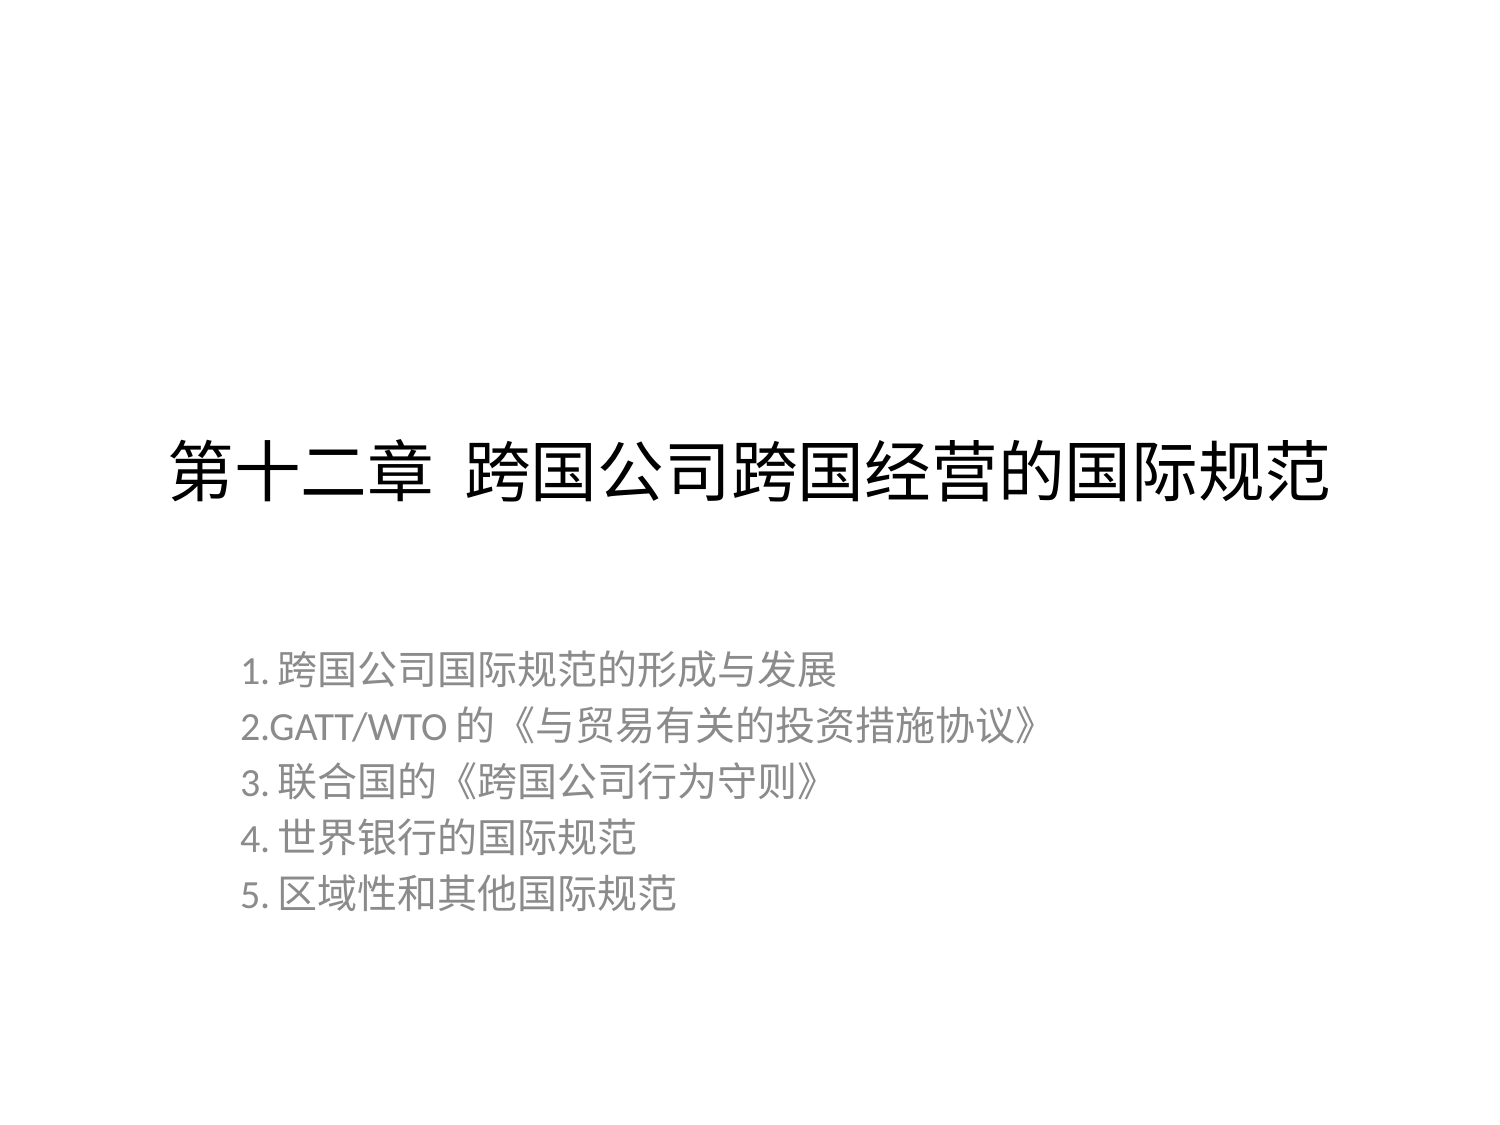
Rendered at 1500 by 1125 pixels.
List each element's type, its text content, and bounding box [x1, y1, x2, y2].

subtitle 1.跨国公司国际规范的形成与发展 2.GATT/WTO的《与贸易有关的投资措施协议》 3.联合国的《跨国公司行为守则》 4.世界银行的国际规范 5.区域性和其他国际规范 [225, 637, 1275, 925]
title 第十二章 跨国公司跨国经营的国际规范 [112, 349, 1388, 591]
